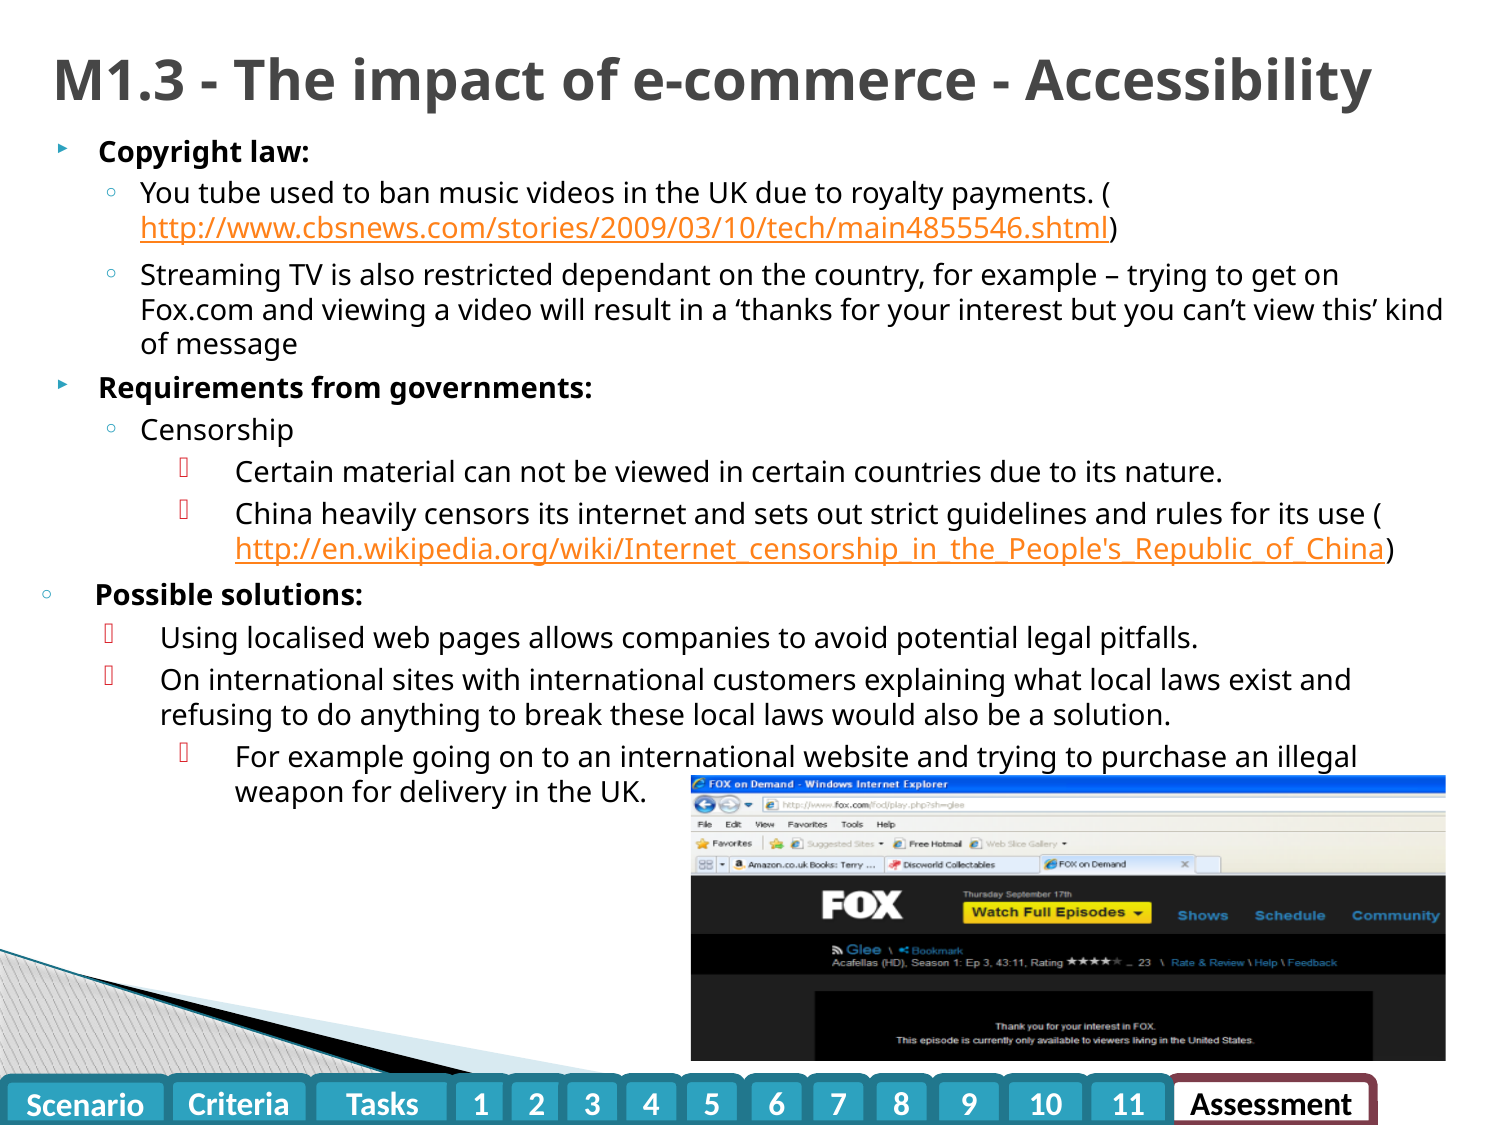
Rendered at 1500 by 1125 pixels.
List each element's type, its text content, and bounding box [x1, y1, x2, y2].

picture [690, 774, 1446, 1062]
title M1.3 - The impact of e-commerce - Accessibility [37, 19, 1471, 138]
list Copyright law: You tube used to ban music videos in the UK due to royalty payments. (http://www.cbsnews.com/stories/2009/03/10/tech/main4855546.shtml) Streaming TV is also restricted dependant on the country, for example – trying to get on Fox.com and viewing a video will result in a ‘thanks for your interest but you can’t view this’ kind of message Requirements from governments: Censorship Certain material can not be viewed in certain countries due to its nature. China heavily censors its internet and sets out strict guidelines and rules for its use (http://en.wikipedia.org/wiki/Internet_censorship_in_the_People's_Republic_of_China) Possible solutions: Using localised web pages allows companies to avoid potential legal pitfalls. On international sites with international customers explaining what local laws exist and refusing to do anything to break these local laws would also be a solution. For example going on to an international website and trying to purchase an illegal weapon for delivery in the UK. [23, 125, 1477, 1028]
